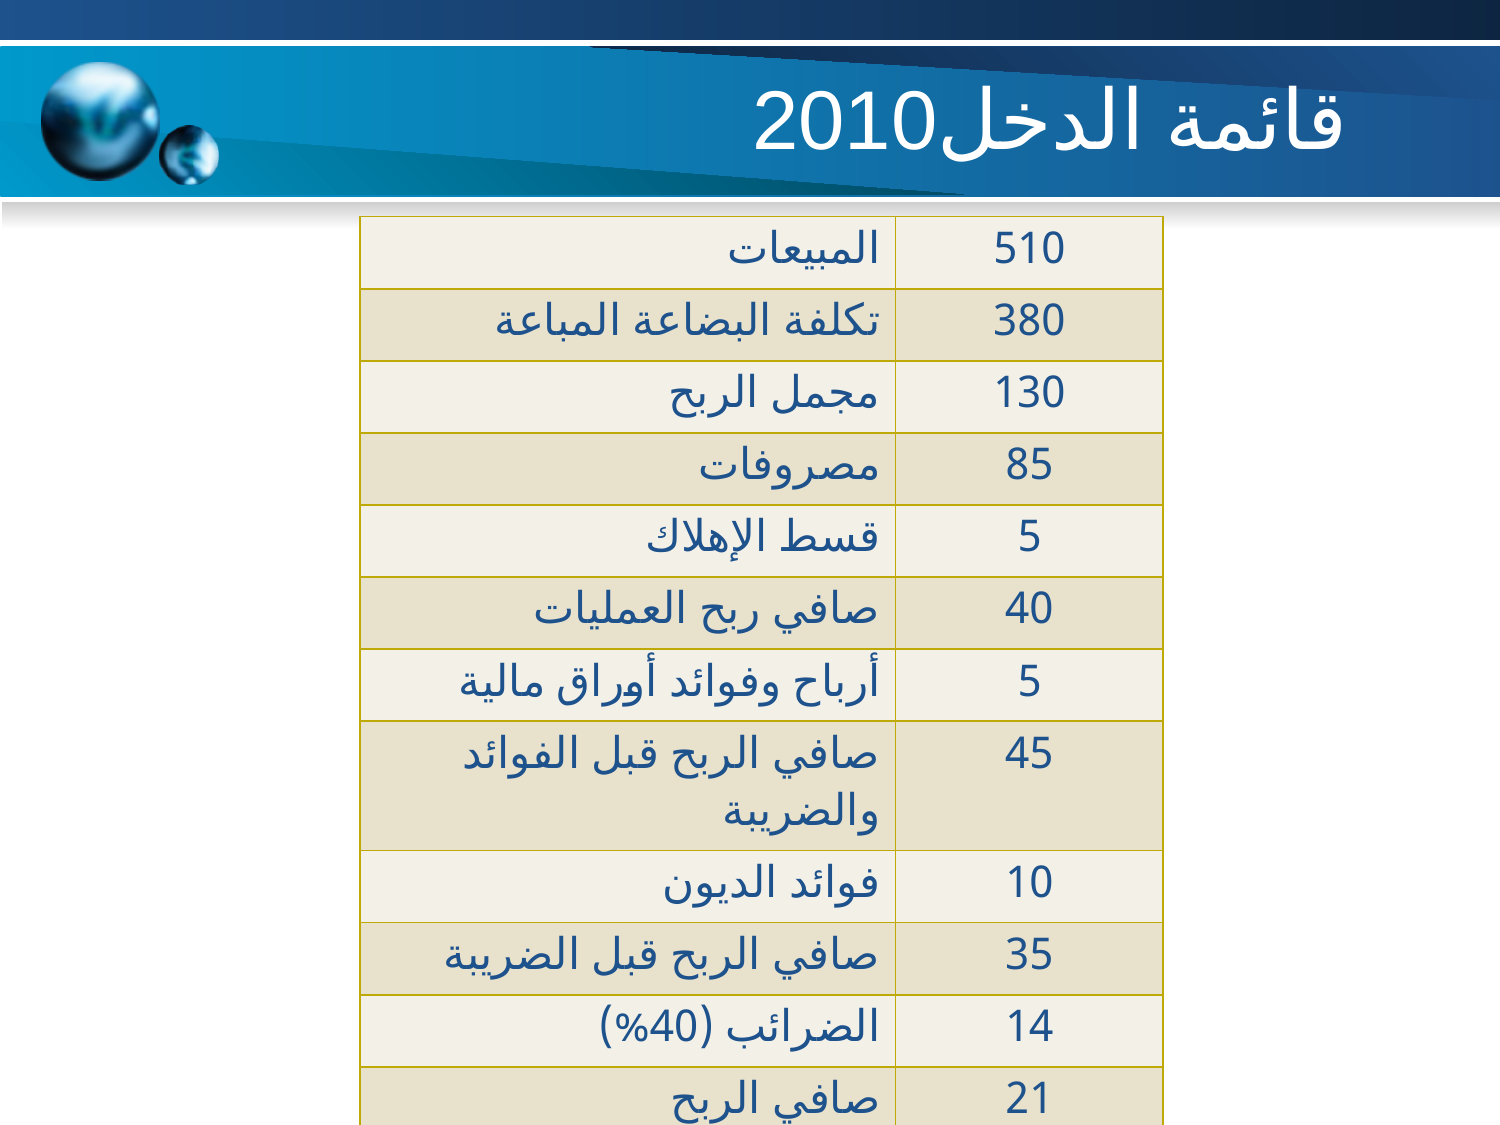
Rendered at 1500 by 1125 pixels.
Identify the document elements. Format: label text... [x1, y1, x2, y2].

table_cell فوائد الديون [361, 851, 895, 922]
table_cell صافي الربح قبل الفوائد والضريبة [361, 722, 895, 850]
table_cell قسط الإهلاك [361, 506, 895, 576]
table_cell أرباح وفوائد أوراق مالية [361, 650, 895, 720]
table_cell 130 [896, 362, 1162, 432]
table_cell تكلفة البضاعة المباعة [361, 290, 895, 360]
picture [160, 126, 218, 184]
table_cell الضرائب (40%) [361, 996, 895, 1066]
table_cell 5 [896, 506, 1162, 576]
table_cell 40 [896, 578, 1162, 648]
table_cell 35 [896, 923, 1162, 994]
picture [42, 63, 159, 180]
table_cell 380 [896, 290, 1162, 360]
title 2010قائمة الدخل [274, 44, 1363, 188]
table_cell 14 [896, 996, 1162, 1066]
table_cell 85 [896, 434, 1162, 504]
table_cell 10 [896, 851, 1162, 922]
table_cell مجمل الربح [361, 362, 895, 432]
table_cell صافي الربح قبل الضريبة [361, 923, 895, 994]
table_cell صافي ربح العمليات [361, 578, 895, 648]
table_cell صافي الربح [361, 1068, 895, 1125]
table_header 510 [896, 217, 1162, 288]
table_cell 21 [896, 1068, 1162, 1125]
table_header المبيعات [361, 217, 895, 288]
table_cell 5 [896, 650, 1162, 720]
table_cell 45 [896, 722, 1162, 850]
table_cell مصروفات [361, 434, 895, 504]
